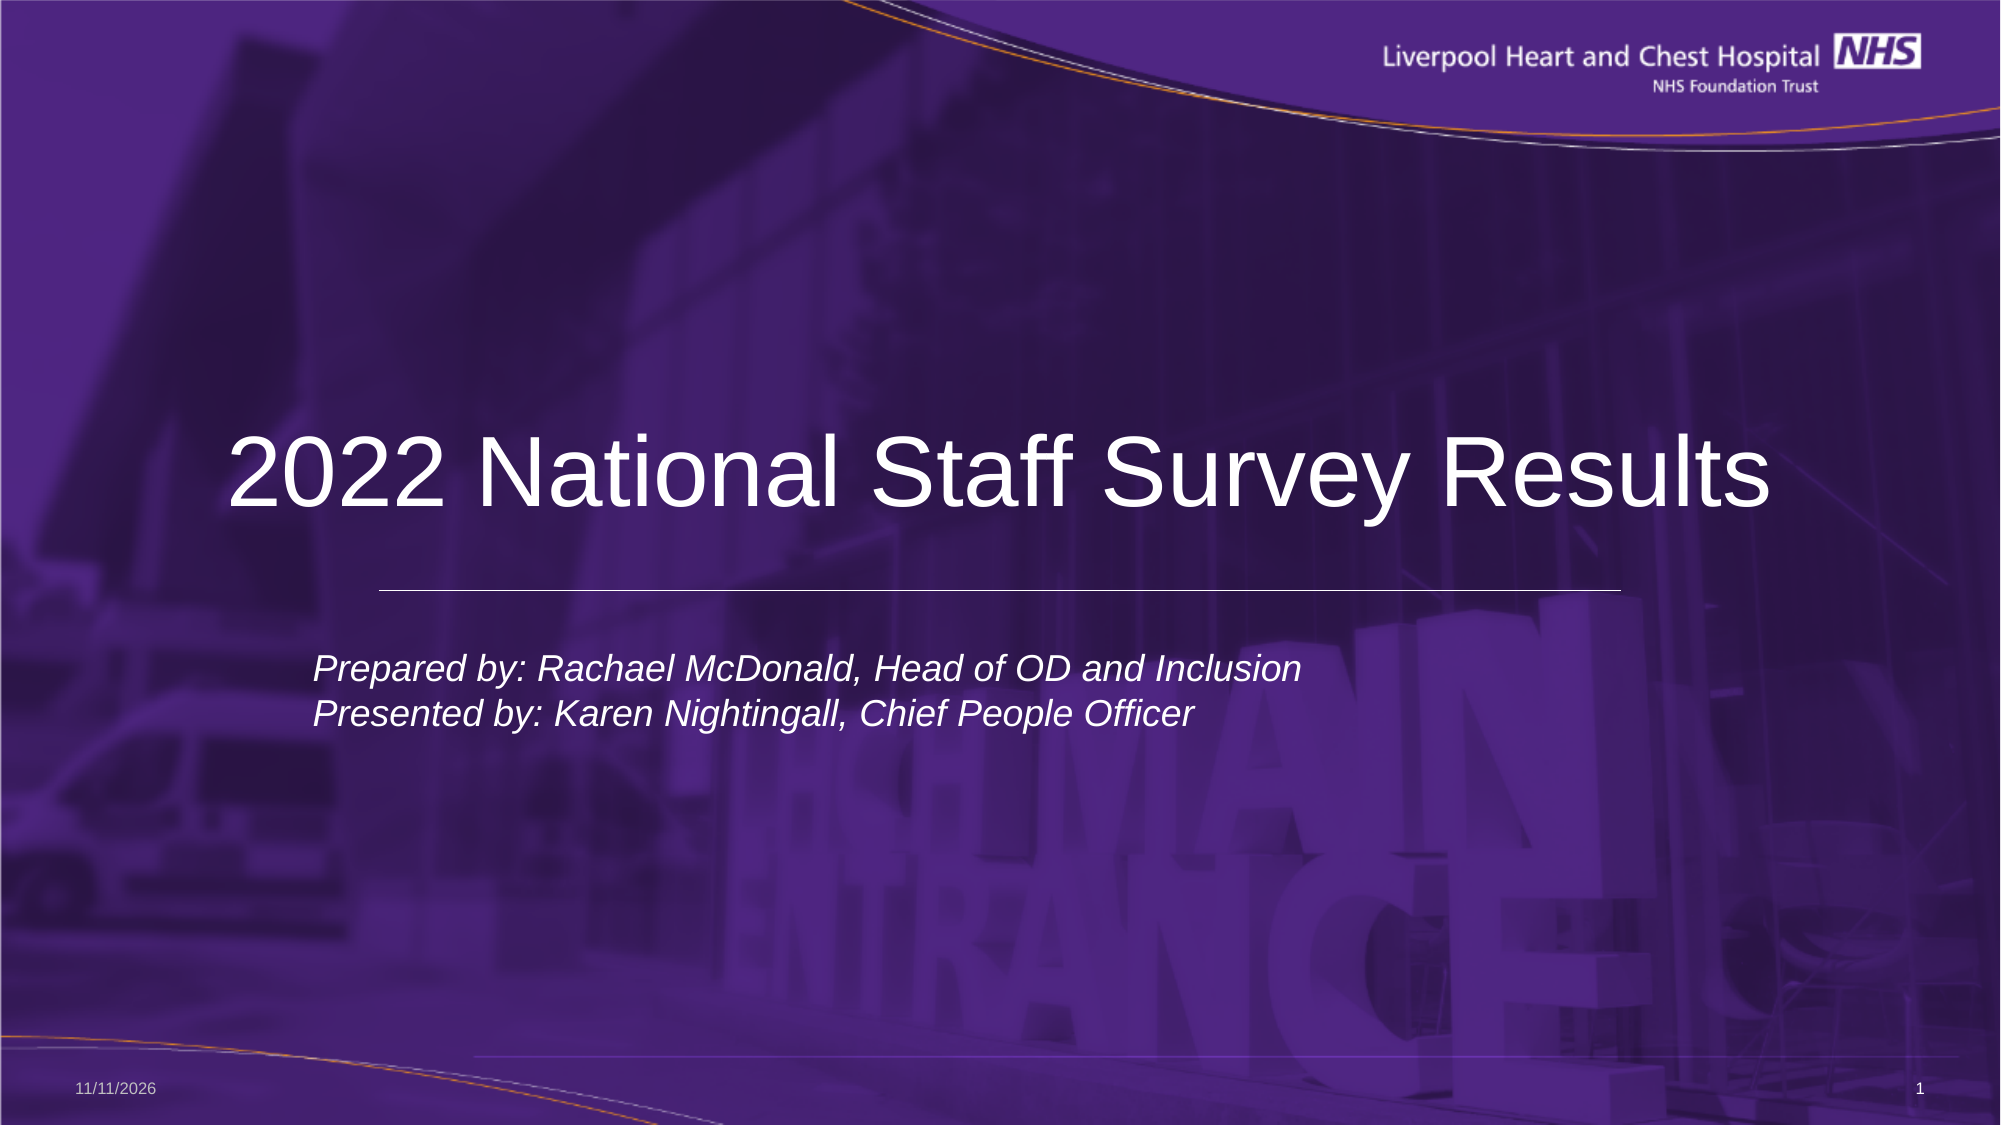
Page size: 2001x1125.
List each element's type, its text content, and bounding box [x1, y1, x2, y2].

title 2022 National Staff Survey Results [139, 488, 1861, 626]
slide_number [60, 1058, 511, 1118]
slide_number 1 [1489, 1058, 1940, 1118]
text_box Prepared by: Rachael McDonald, Head of OD and Inclusion Presented by: Karen Nightingall, Chief People Officer [297, 636, 1408, 742]
picture [0, 0, 2001, 1125]
